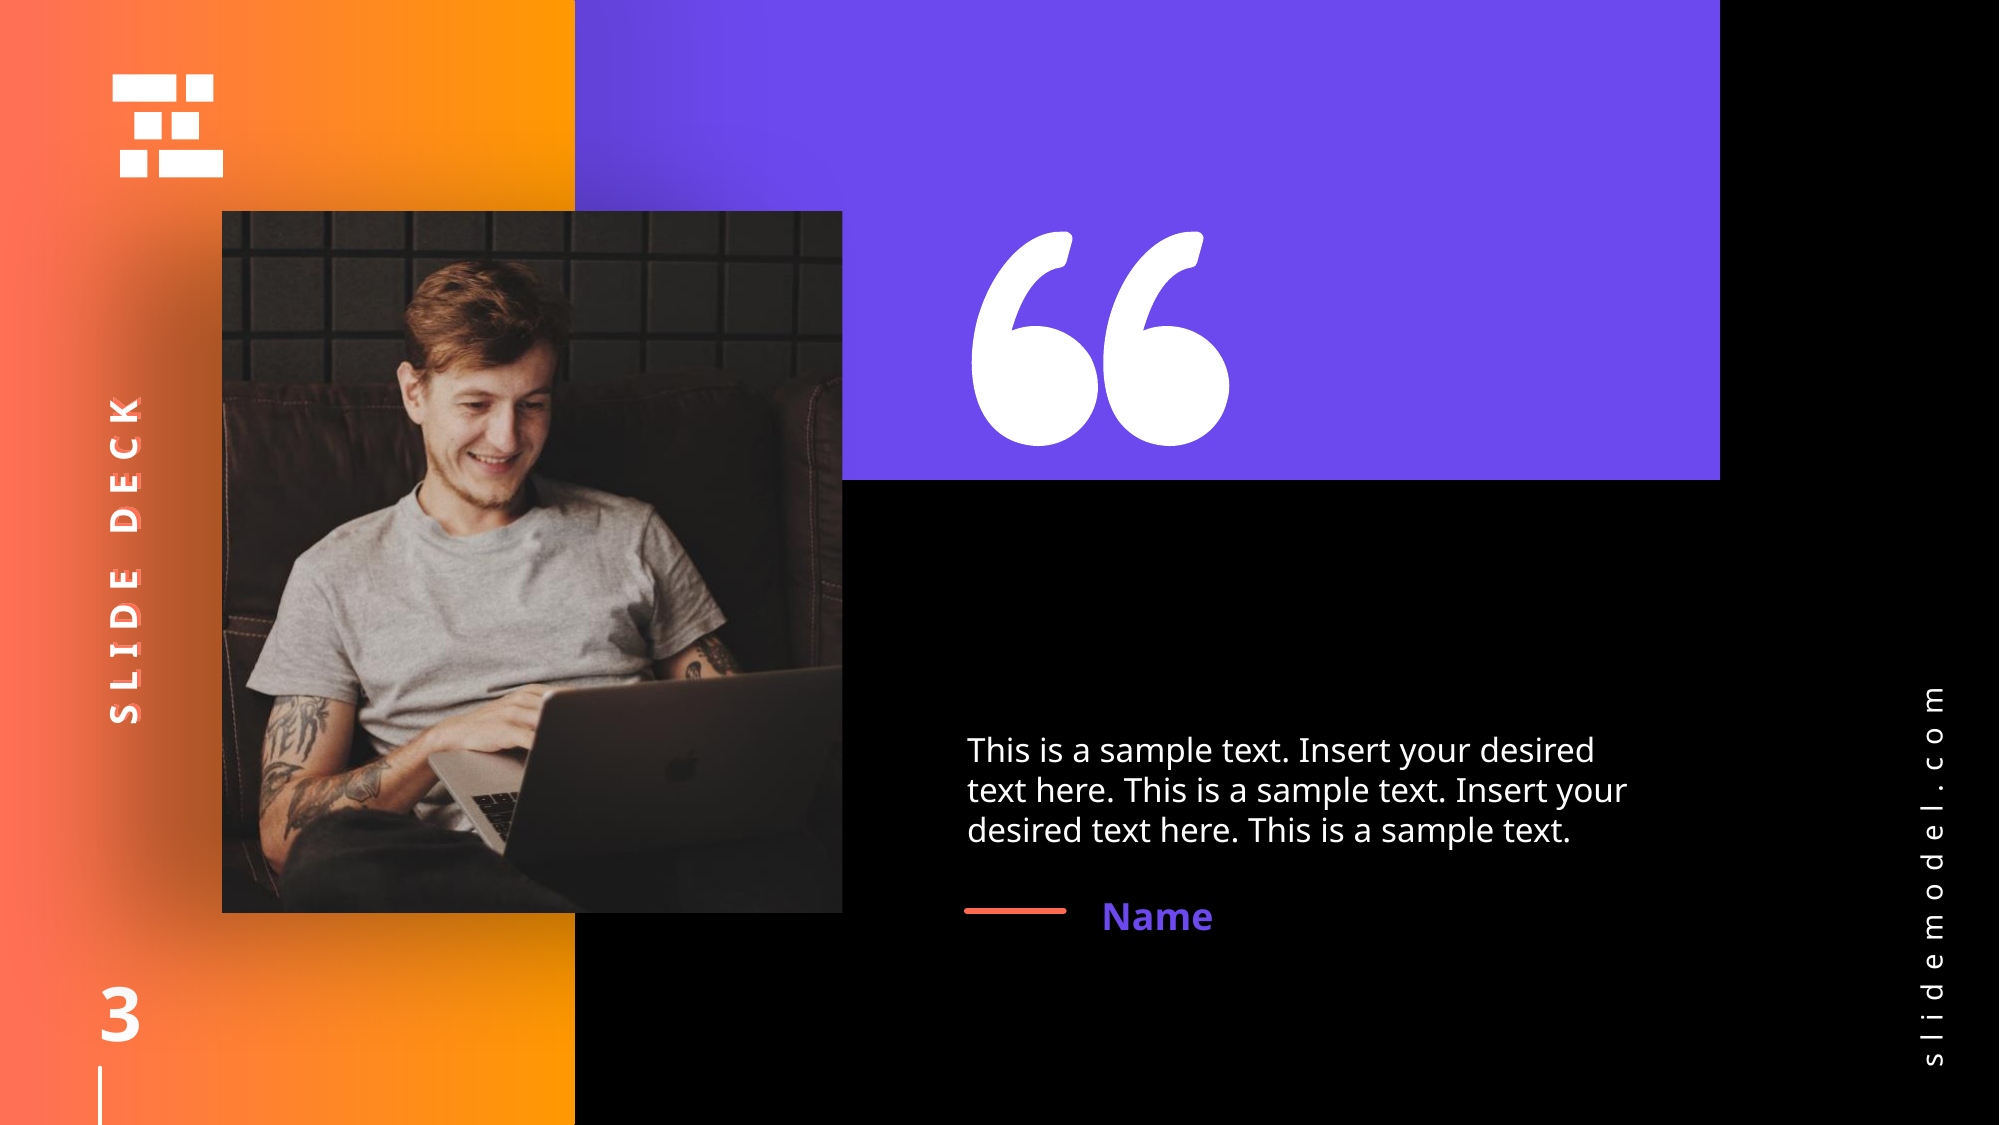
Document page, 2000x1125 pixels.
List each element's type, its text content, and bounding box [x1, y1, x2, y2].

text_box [97, 74, 226, 205]
text_box SLIDE DECK [92, 282, 152, 843]
picture [221, 211, 843, 914]
footer slidemodel.com [1901, 434, 1961, 1068]
slide_number 3 [99, 987, 221, 1048]
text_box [966, 231, 1232, 447]
text_box This is a sample text. Insert your desired text here. This is a sample text. Insert your desired text here. This is a sample text. [967, 729, 1650, 849]
text_box Name [1101, 883, 1310, 938]
